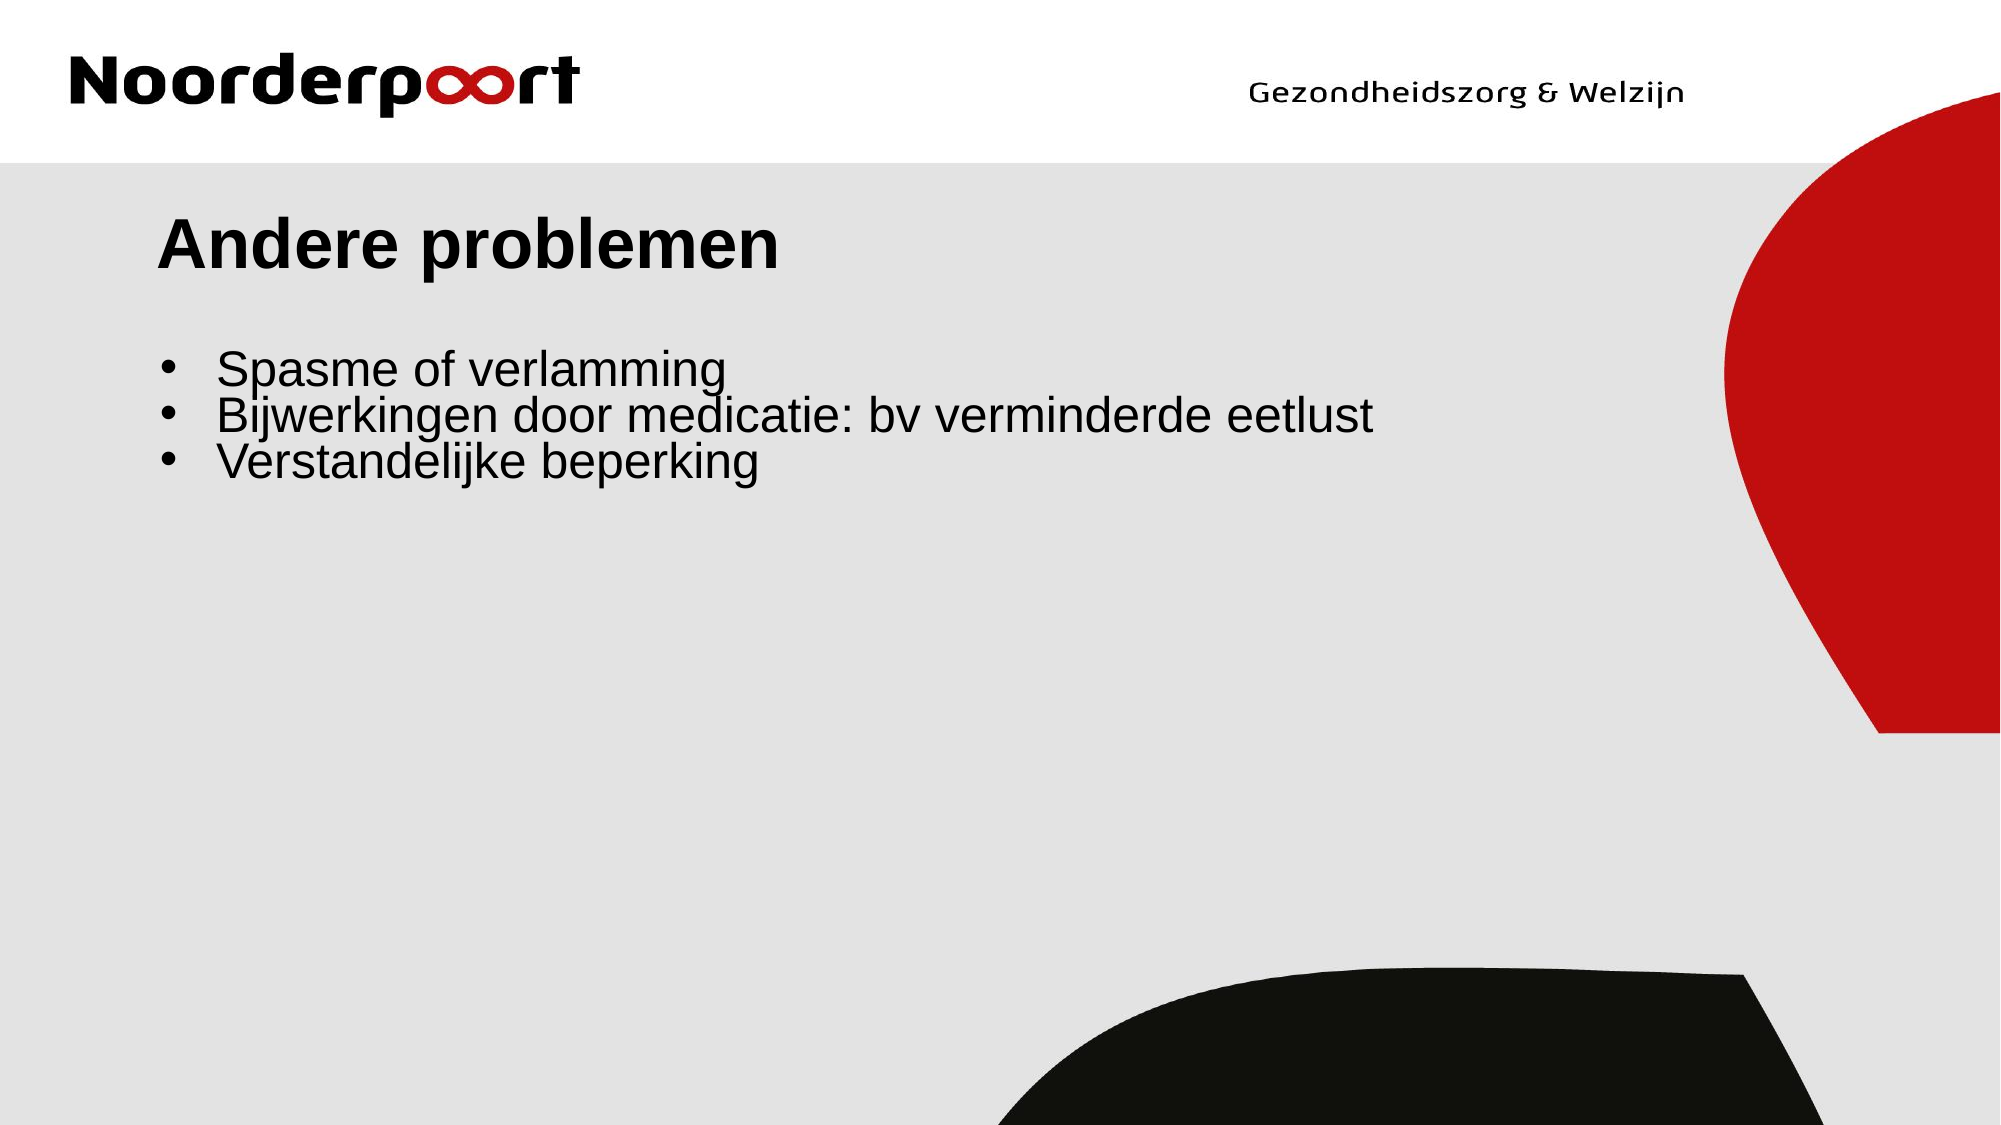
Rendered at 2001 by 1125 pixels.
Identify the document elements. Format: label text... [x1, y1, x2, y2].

picture [0, 0, 2001, 1125]
list Spasme of verlamming Bijwerkingen door medicatie: bv verminderde eetlust Verstandelijke beperking [144, 343, 1723, 927]
title Andere problemen [141, 187, 1720, 294]
